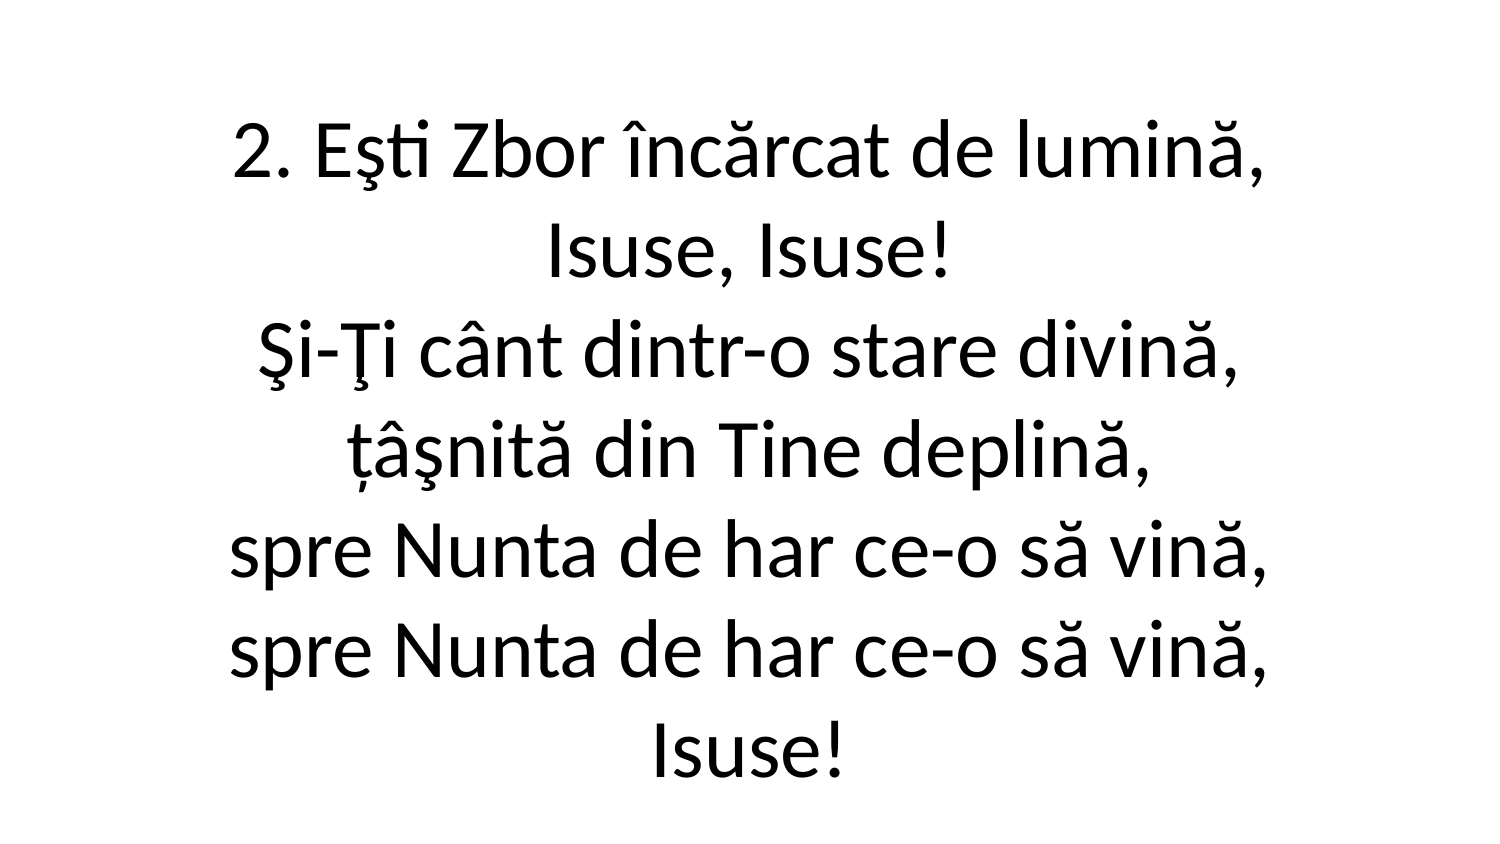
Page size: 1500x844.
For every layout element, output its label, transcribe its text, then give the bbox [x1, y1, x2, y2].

text_box 2. Eşti Zbor încărcat de lumină, Isuse, Isuse! Şi-Ţi cânt dintr-o stare divină, țâşnită din Tine deplină, spre Nunta de har ce-o să vină, spre Nunta de har ce-o să vină, Isuse! [213, 42, 1287, 802]
